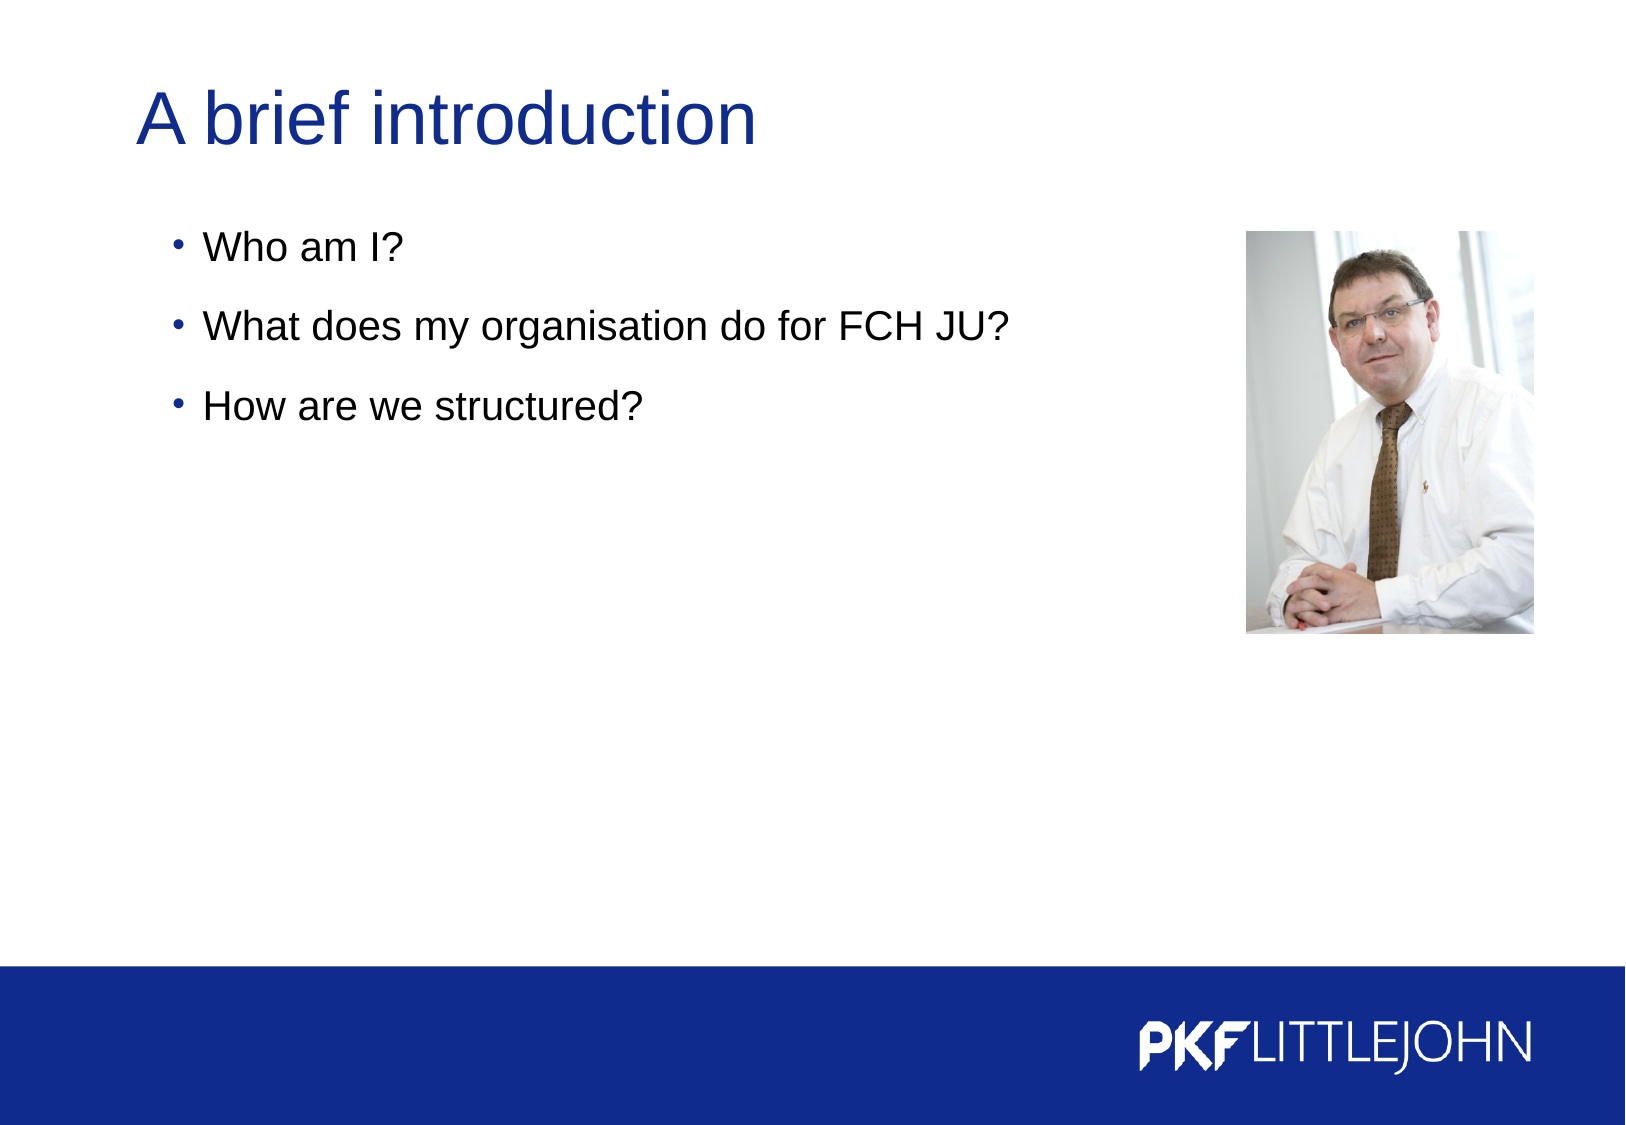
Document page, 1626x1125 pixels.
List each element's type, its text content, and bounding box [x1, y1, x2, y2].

title A brief introduction [121, 62, 1551, 201]
list Who am I? What does my organisation do for FCH JU? How are we structured? [124, 212, 1223, 888]
picture [1245, 231, 1534, 634]
picture [1107, 988, 1563, 1103]
